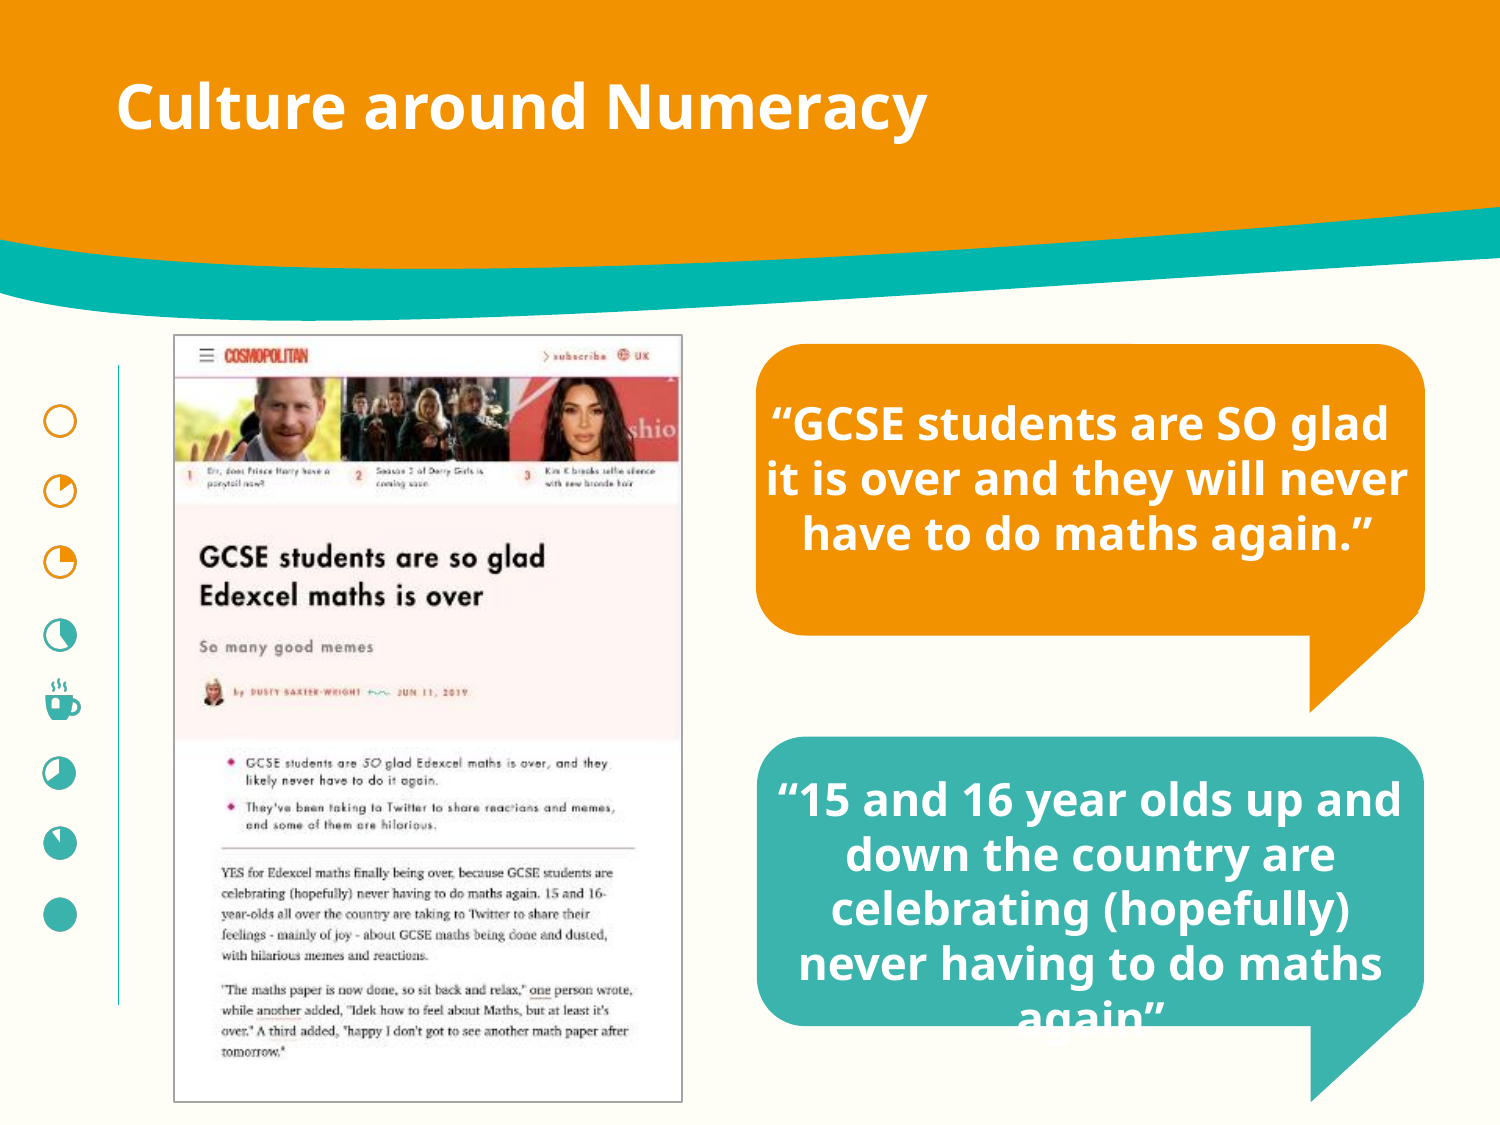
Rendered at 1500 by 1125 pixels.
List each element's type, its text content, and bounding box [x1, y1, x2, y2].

picture [39, 822, 81, 864]
text_box [1309, 1053, 1366, 1105]
text_box “15 and 16 year olds up and down the country are celebrating (hopefully) never having to do maths again” [753, 762, 1428, 1053]
picture [175, 335, 682, 1101]
list Culture around Numeracy [100, 67, 1411, 258]
picture [38, 752, 80, 794]
picture [39, 400, 81, 442]
text_box [1309, 612, 1420, 714]
text_box [755, 343, 1425, 636]
picture [36, 672, 90, 726]
text_box “GCSE students are SO glad it is over and they will never have to do maths again.” [749, 387, 1424, 567]
picture [39, 470, 81, 512]
picture [39, 893, 81, 936]
picture [39, 541, 81, 583]
picture [39, 614, 81, 656]
text_box [761, 735, 1420, 762]
